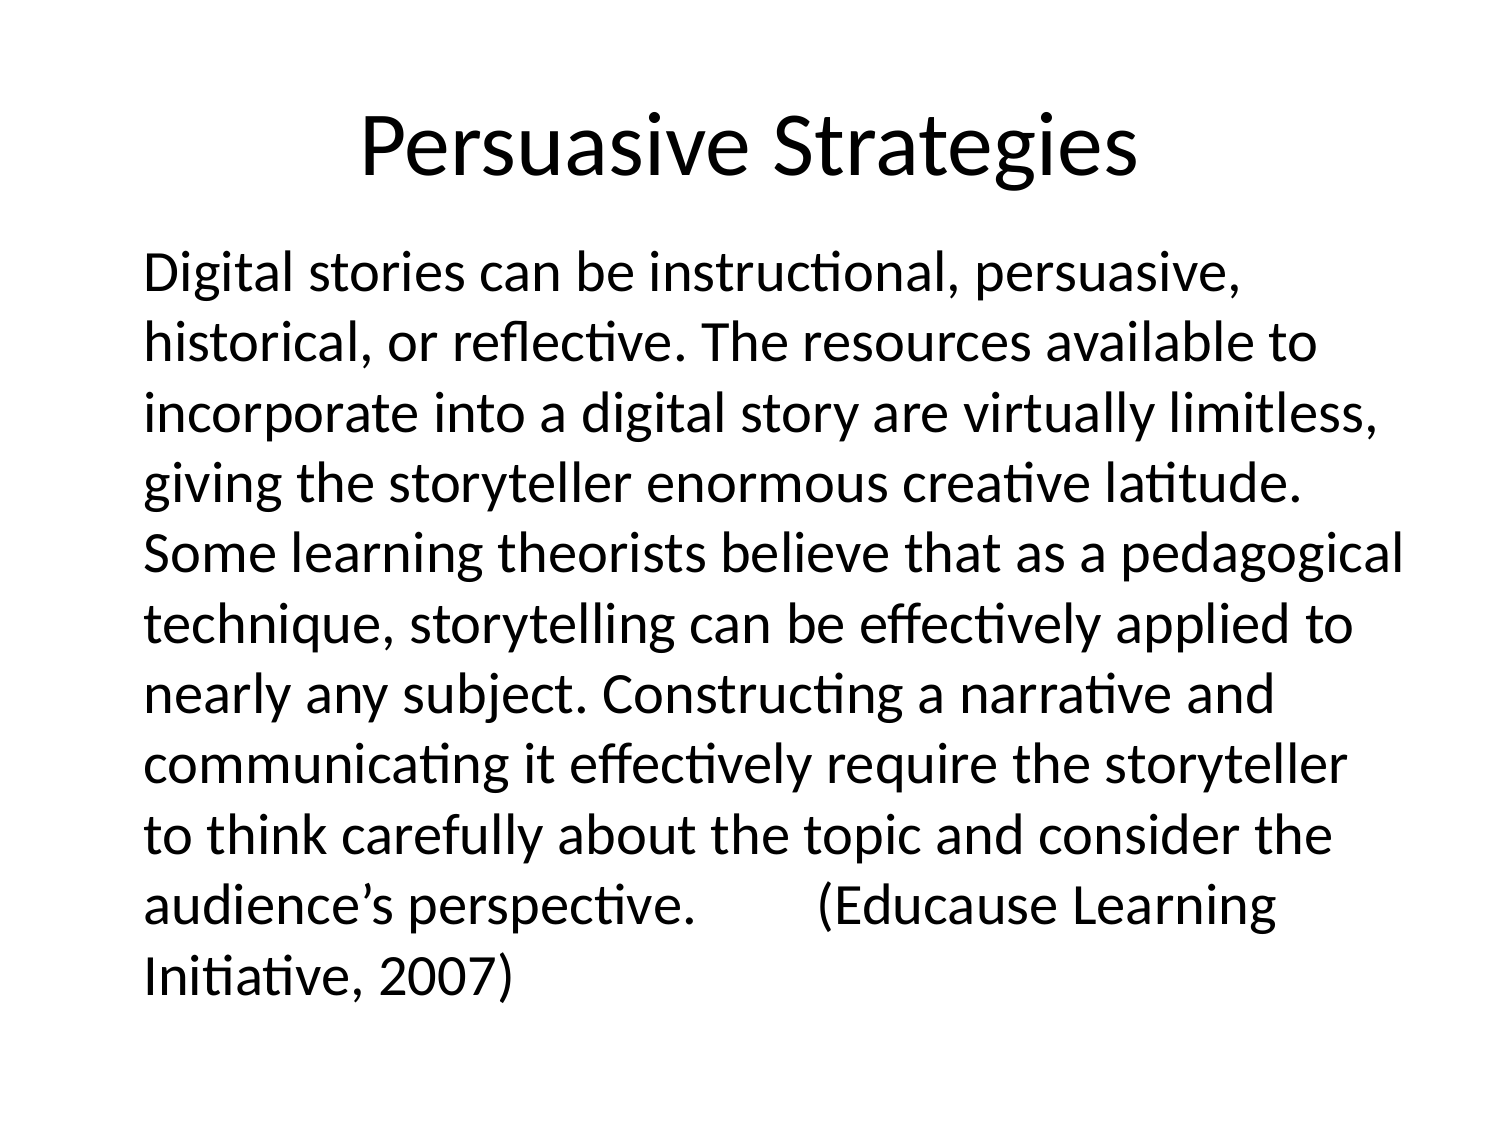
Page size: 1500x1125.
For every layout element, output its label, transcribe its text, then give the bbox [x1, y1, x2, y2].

title Persuasive Strategies [75, 45, 1425, 224]
list Digital stories can be instructional, persuasive, historical, or reflective. The resources available to incorporate into a digital story are virtually limitless, giving the storyteller enormous creative latitude. Some learning theorists believe that as a pedagogical technique, storytelling can be effectively applied to nearly any subject. Constructing a narrative and communicating it effectively require the storyteller to think carefully about the topic and consider the audience’s perspective. (Educause Learning Initiative, 2007) [75, 224, 1425, 1063]
